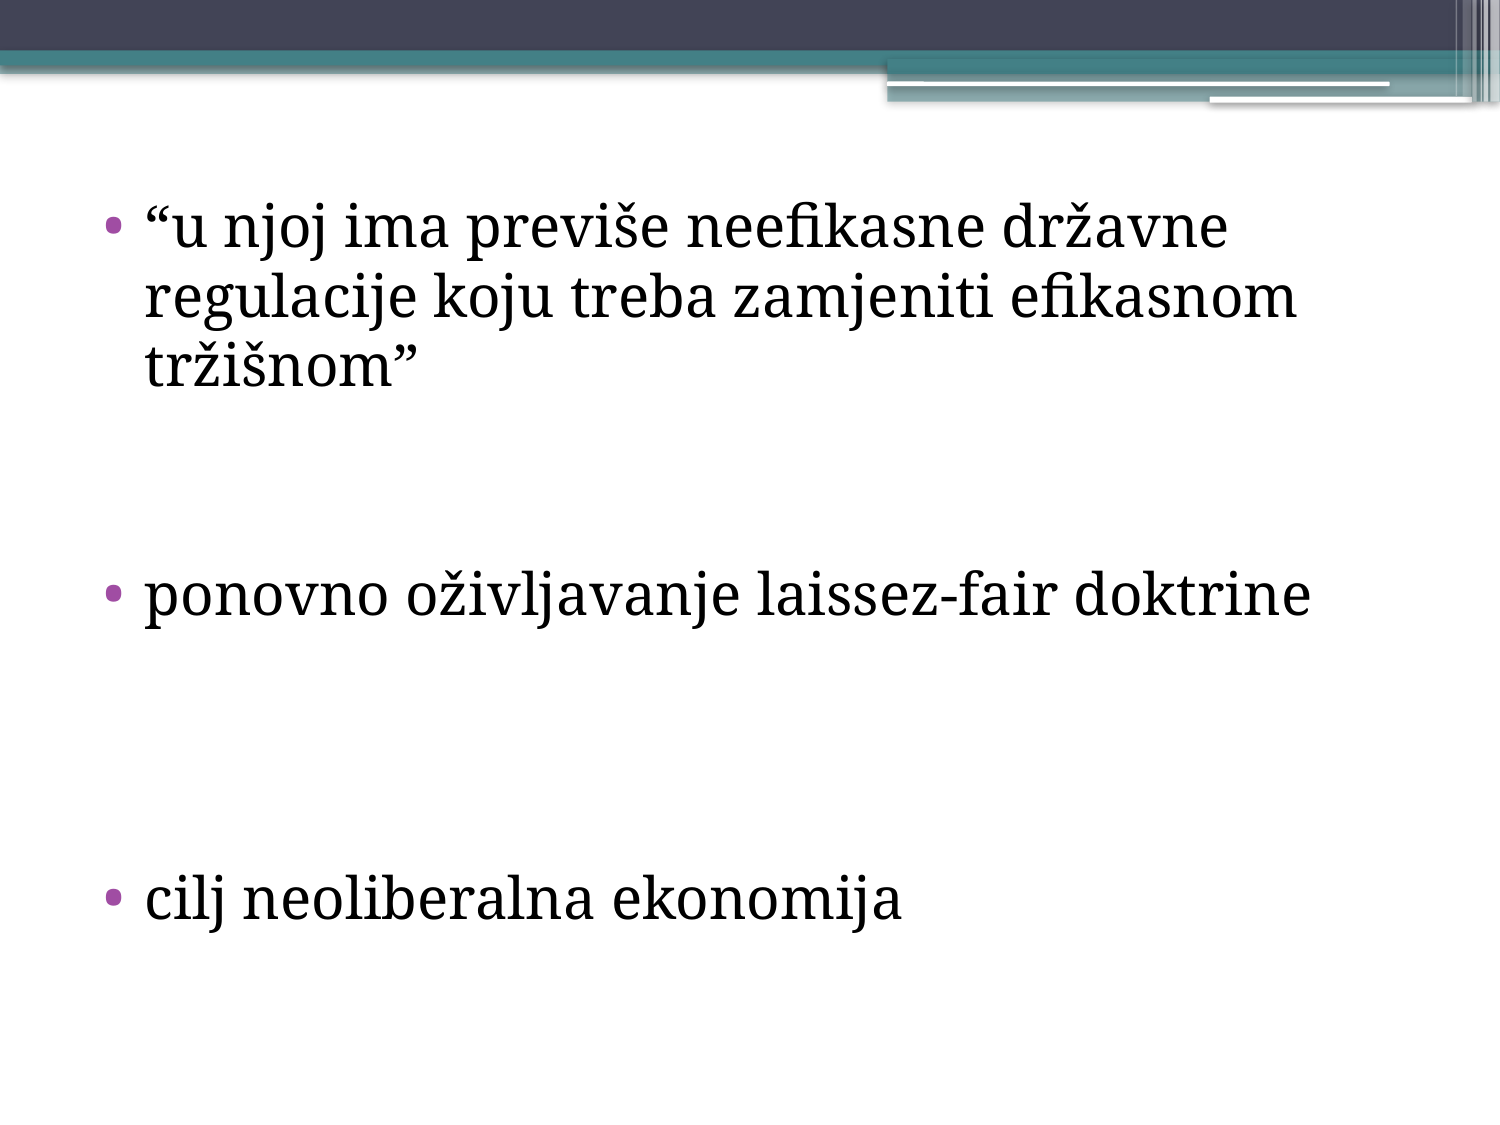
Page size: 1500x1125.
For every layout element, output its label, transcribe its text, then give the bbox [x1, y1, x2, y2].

list “u njoj ima previše neefikasne državne regulacije koju treba zamjeniti efikasnom tržišnom” ponovno oživljavanje laissez-fair doktrine cilj neoliberalna ekonomija [70, 105, 1421, 1041]
